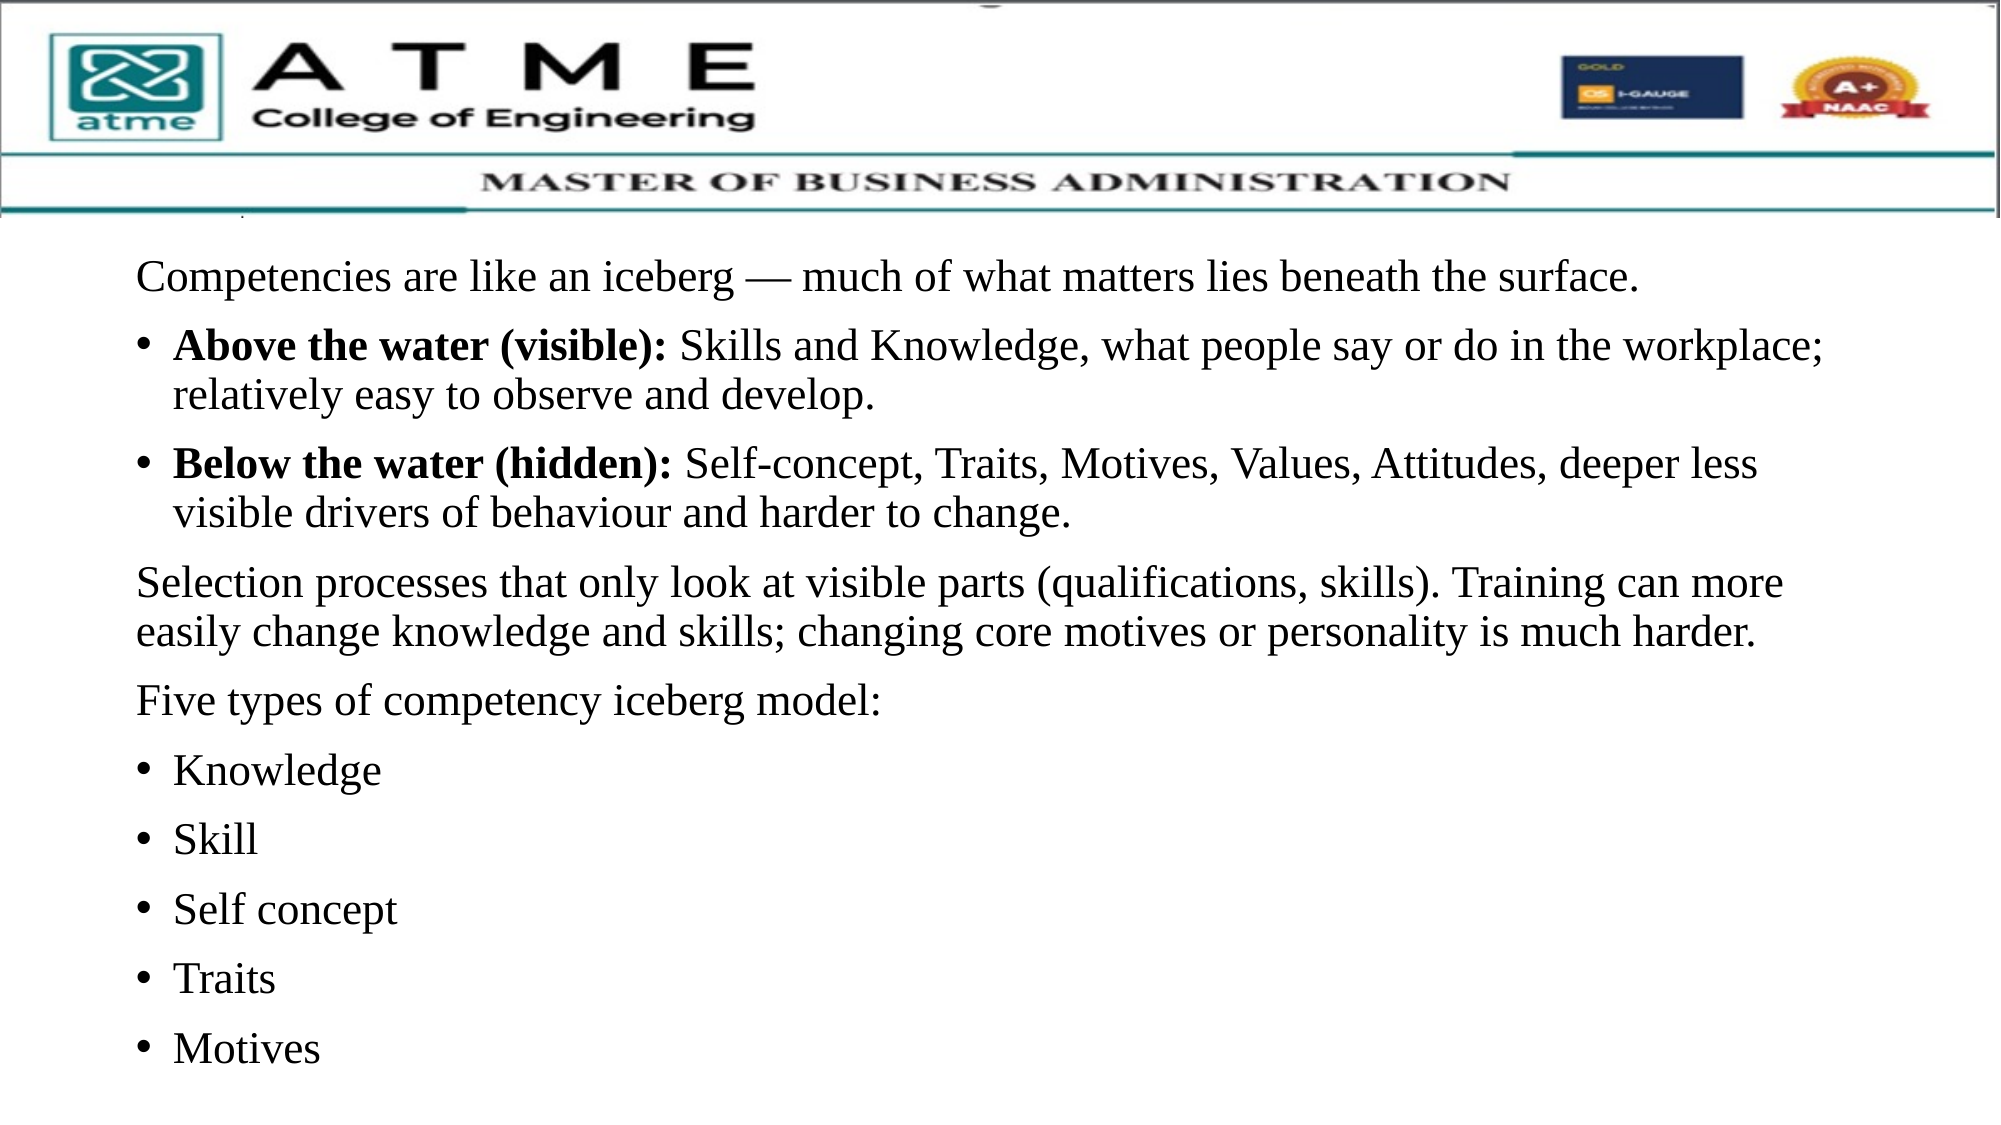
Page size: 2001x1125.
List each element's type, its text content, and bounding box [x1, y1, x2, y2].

list Competencies are like an iceberg — much of what matters lies beneath the surface. Above the water (visible): Skills and Knowledge, what people say or do in the workplace; relatively easy to observe and develop. Below the water (hidden): Self-concept, Traits, Motives, Values, Attitudes, deeper less visible drivers of behaviour and harder to change. Selection processes that only look at visible parts (qualifications, skills). Training can more easily change knowledge and skills; changing core motives or personality is much harder. Five types of competency iceberg model: Knowledge Skill Self concept Traits Motives [120, 244, 1846, 1085]
picture [0, 0, 2000, 218]
